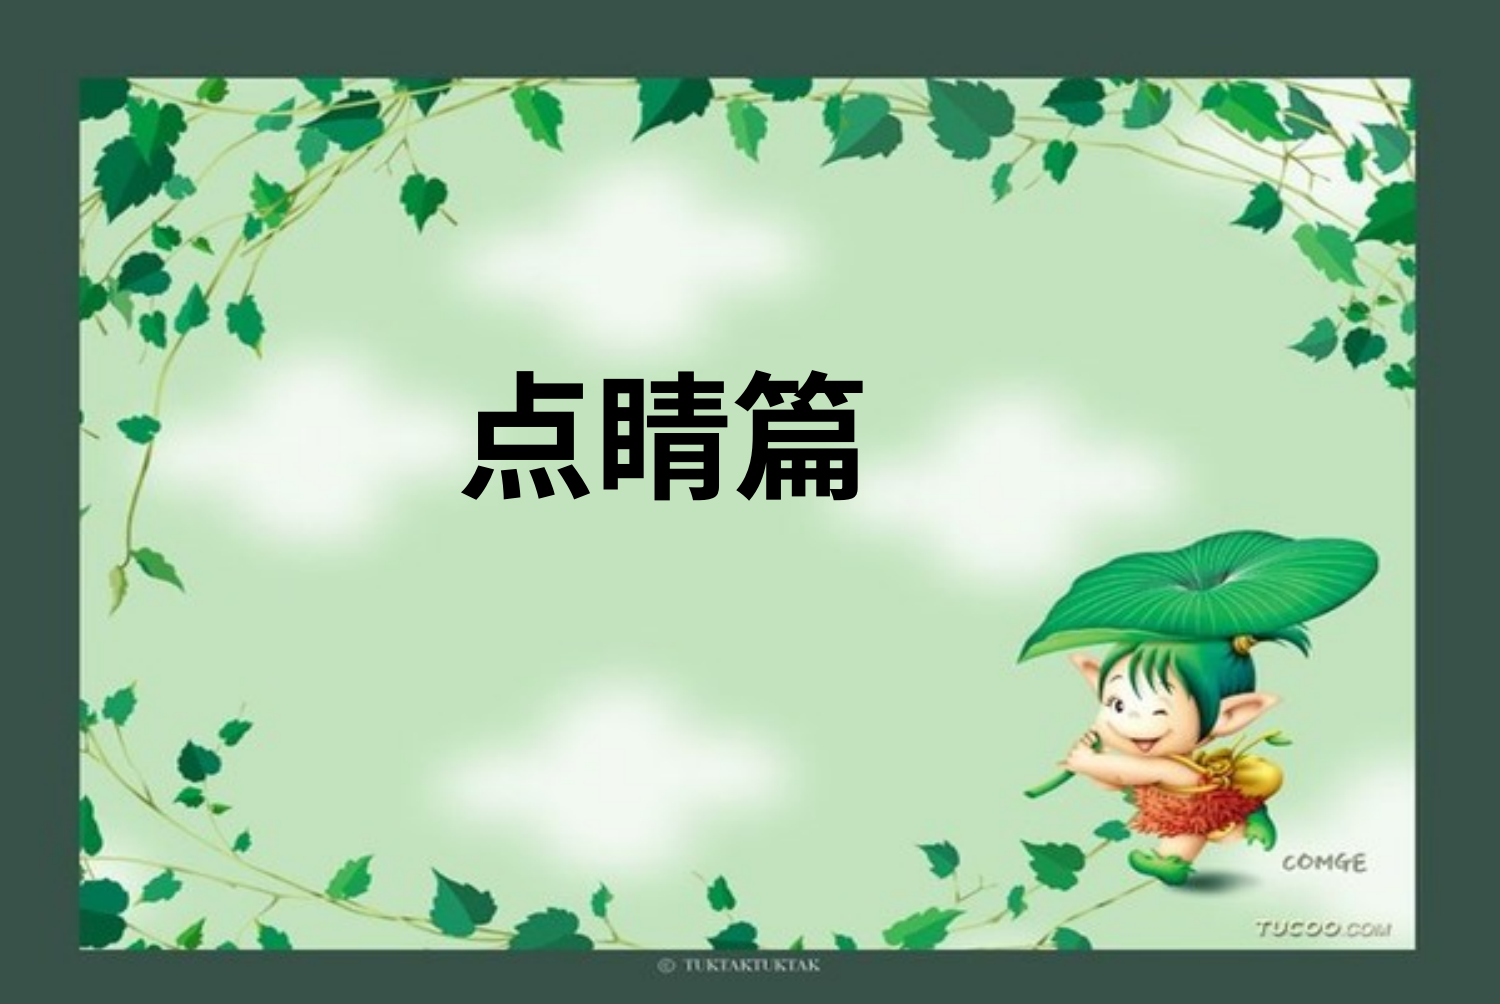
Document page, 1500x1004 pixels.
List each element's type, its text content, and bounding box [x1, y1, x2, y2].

picture [0, 0, 1500, 1004]
list 点睛篇 [442, 375, 906, 538]
